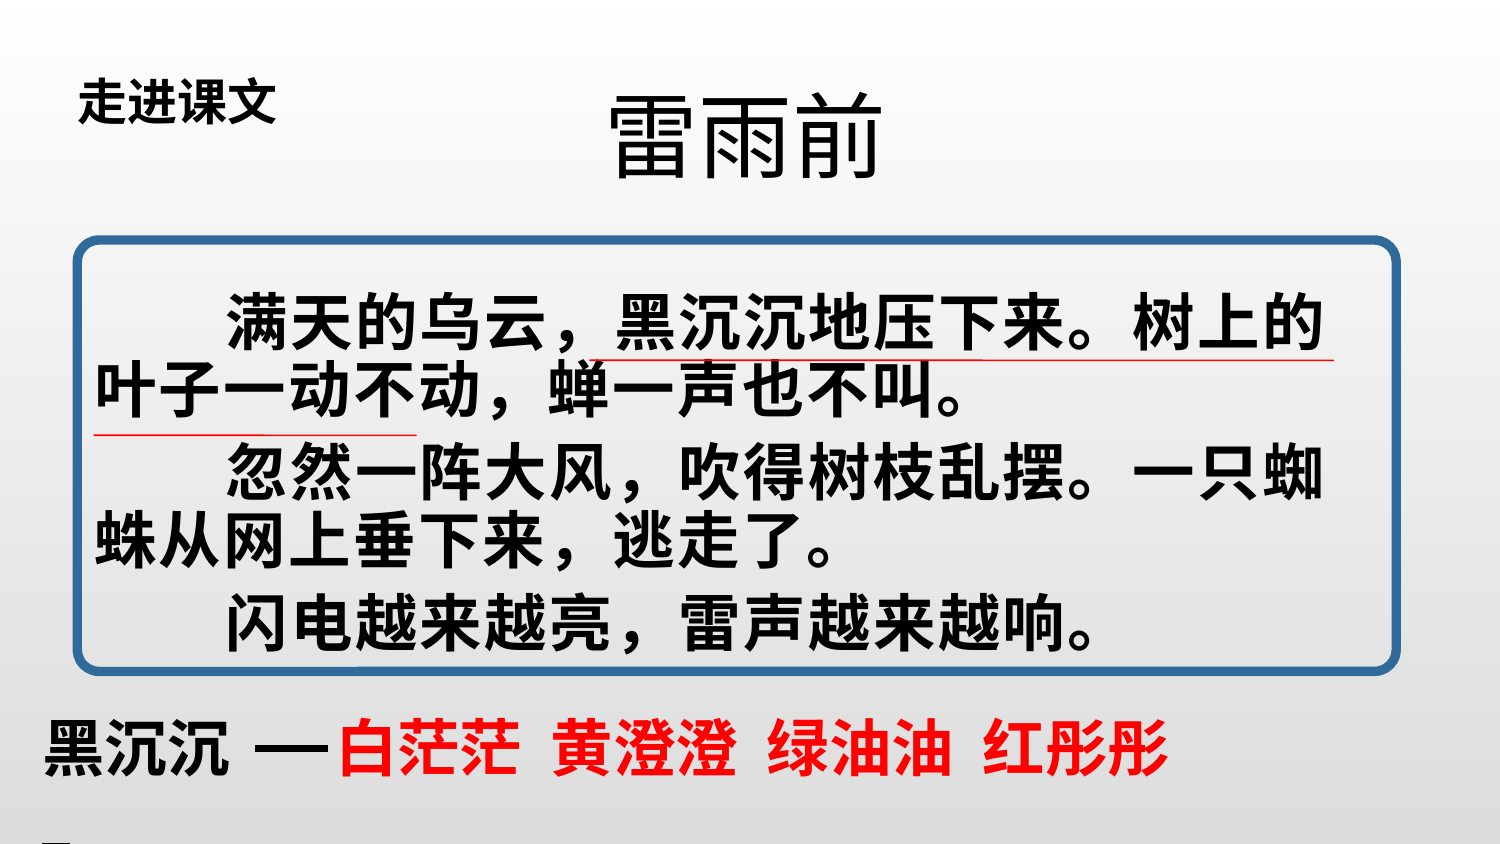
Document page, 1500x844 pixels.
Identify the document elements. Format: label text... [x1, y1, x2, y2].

text_box 走进课文 [0, 71, 328, 134]
text_box 白茫茫 黄澄澄 绿油油 红彤彤 [323, 712, 1257, 791]
text_box [77, 240, 1397, 672]
text_box 雷雨前 [593, 72, 919, 196]
text_box 黑沉沉 [30, 712, 283, 796]
list 满天的乌云，黑沉沉地压下来。树上的叶子一动不动，蝉一声也不叫。 忽然一阵大风，吹得树枝乱摆。一只蜘蛛从网上垂下来，逃走了。 闪电越来越亮，雷声越来越响。 [81, 291, 1357, 844]
